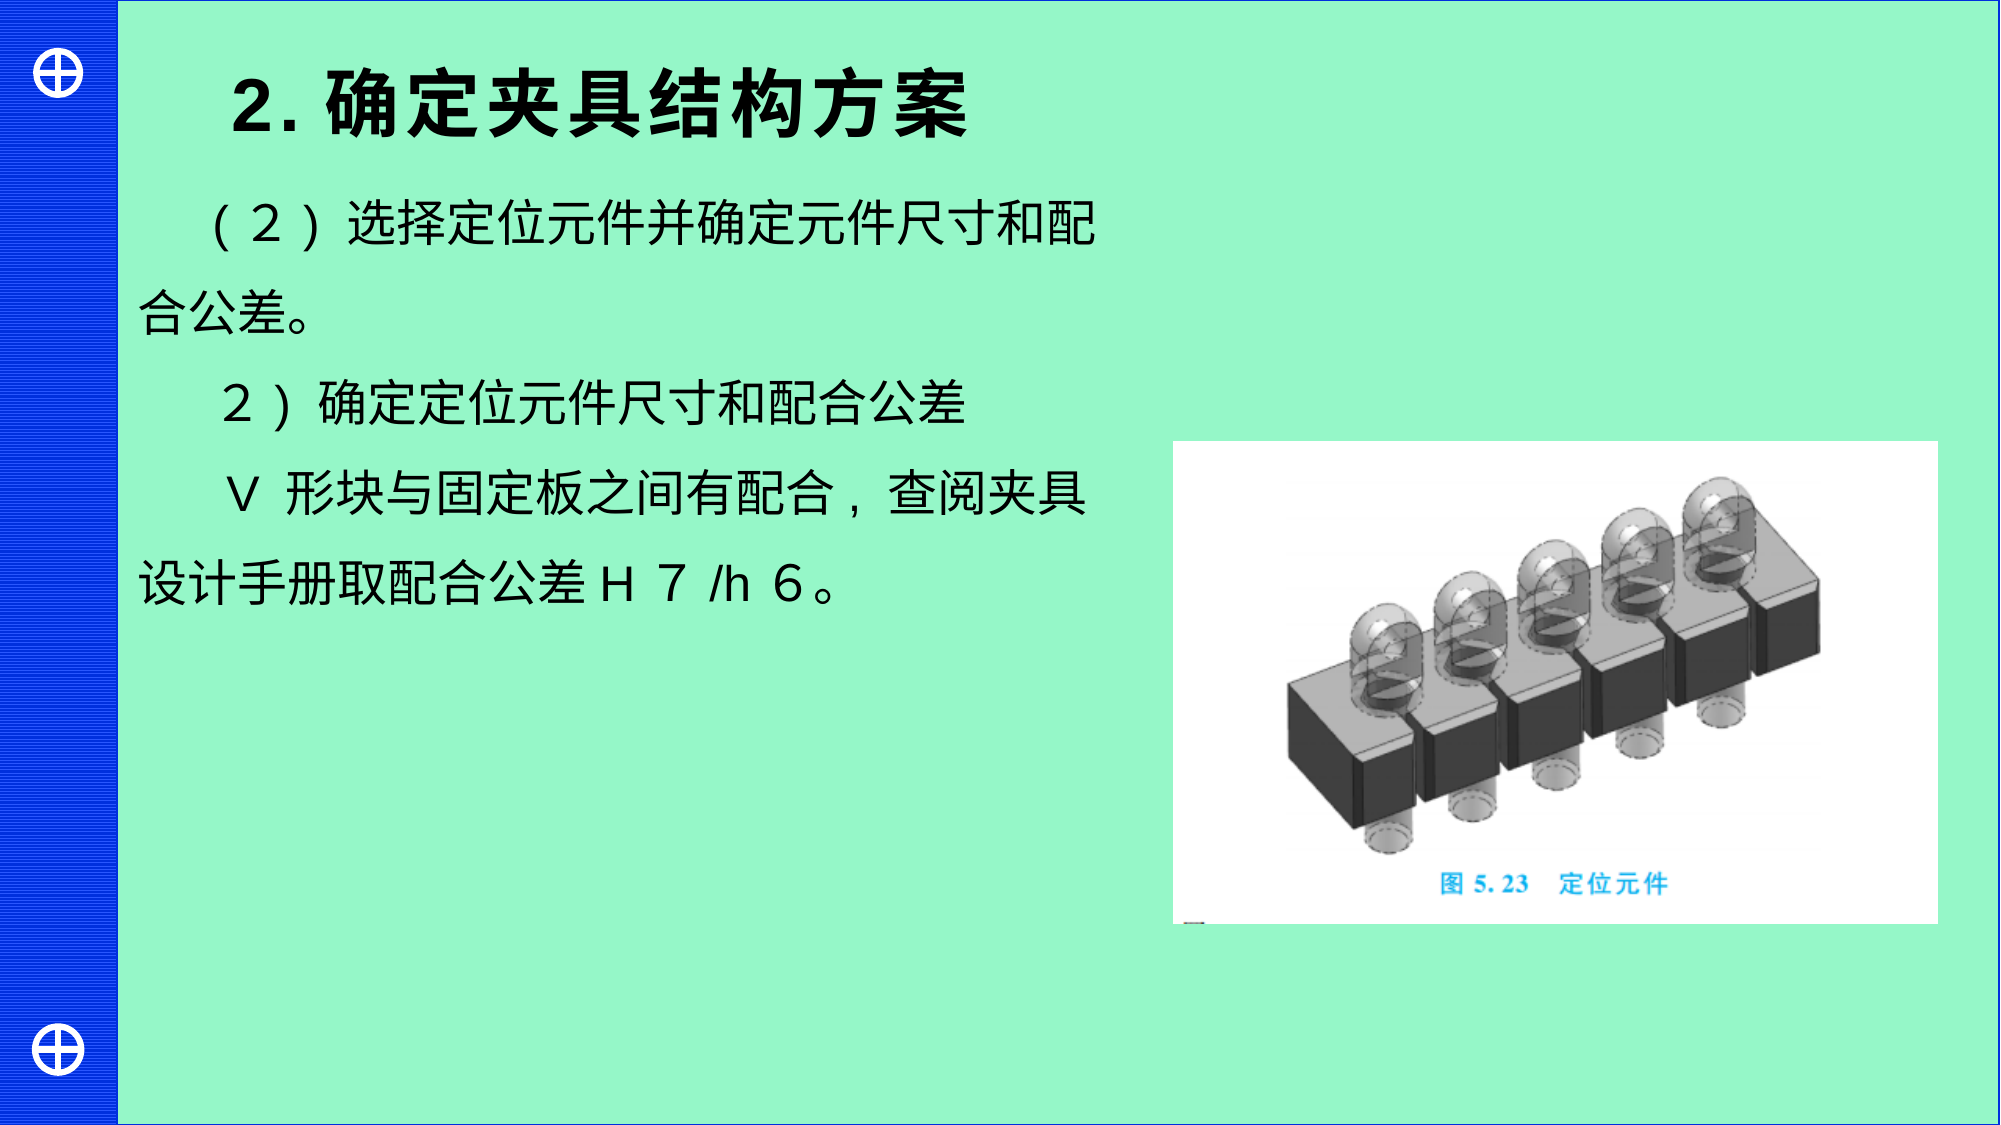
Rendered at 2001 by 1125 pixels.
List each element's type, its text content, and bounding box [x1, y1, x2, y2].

picture [1173, 441, 1938, 925]
text_box (２) 选择定位元件并确定元件尺寸和配合公差。 ２) 确定定位元件尺寸和配合公差 V 形块与固定板之间有配合, 查阅夹具设计手册取配合公差H７/h６。 [122, 154, 1126, 709]
text_box 2.确定夹具结构方案 [135, 32, 1423, 155]
